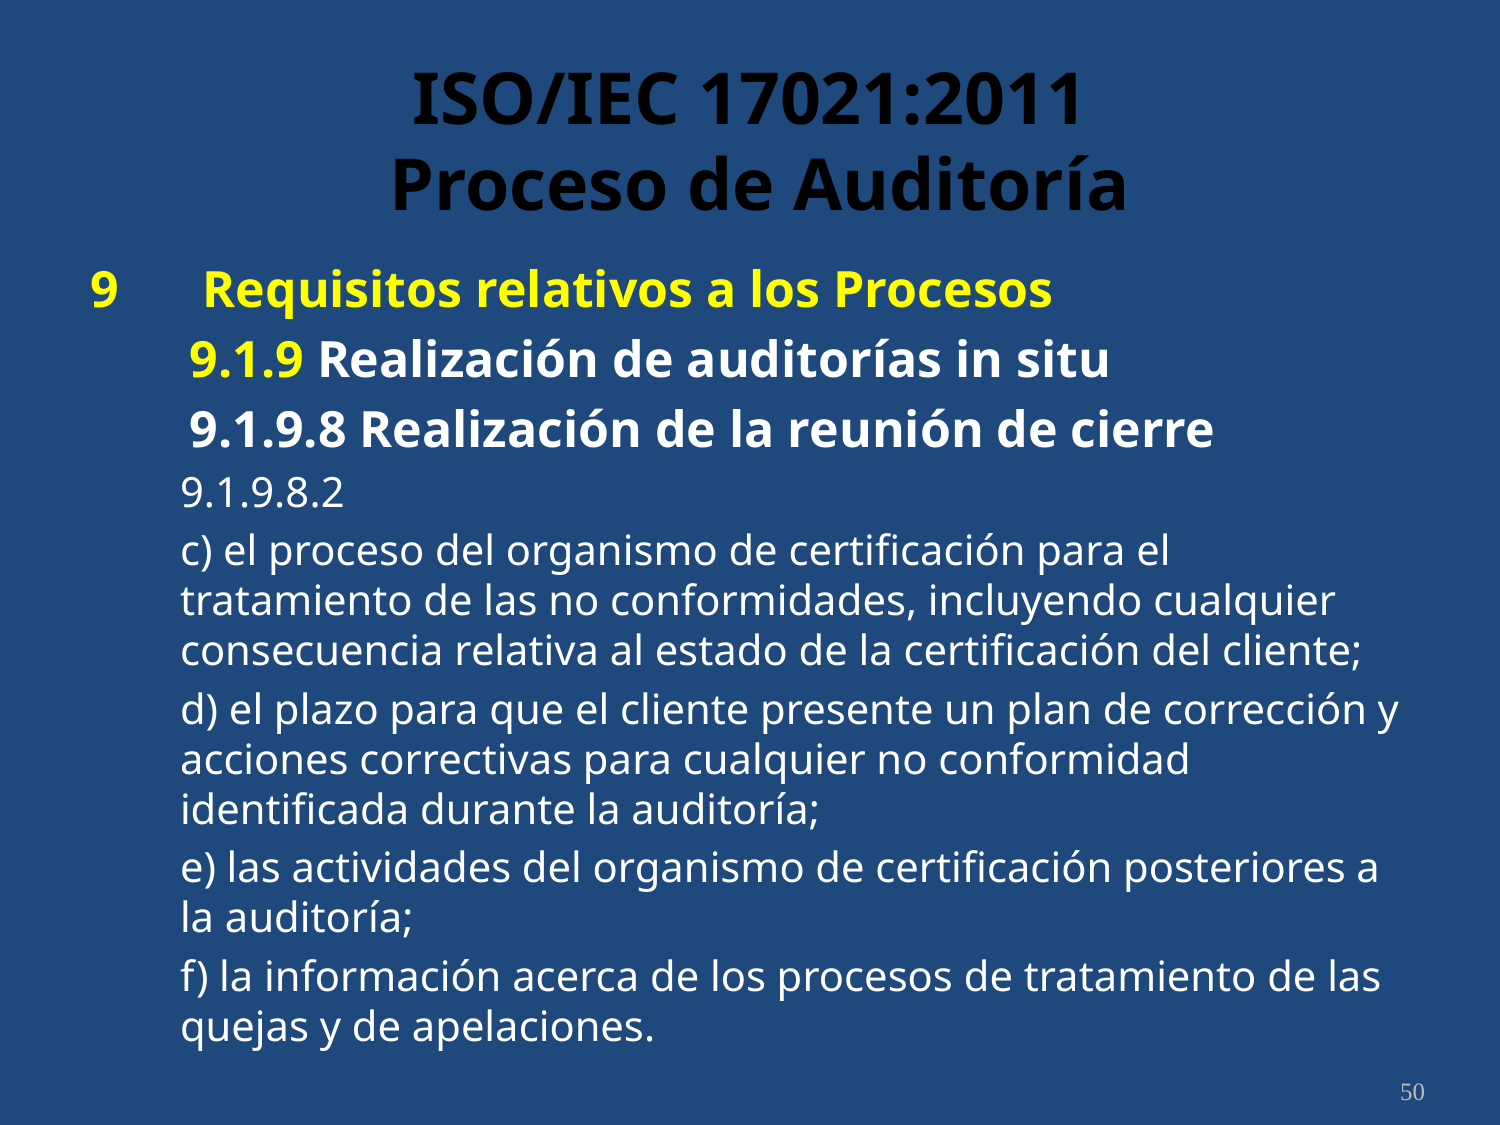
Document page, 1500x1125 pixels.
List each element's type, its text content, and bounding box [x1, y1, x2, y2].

slide_number 50 [1299, 1052, 1425, 1113]
title ISO/IEC 17021:2011 Proceso de Auditoría [75, 45, 1425, 233]
list 9 Requisitos relativos a los Procesos 9.1.9 Realización de auditorías in situ 9.1.9.8 Realización de la reunión de cierre 9.1.9.8.2 c) el proceso del organismo de certificación para el tratamiento de las no conformidades, incluyendo cualquier consecuencia relativa al estado de la certificación del cliente; d) el plazo para que el cliente presente un plan de corrección y acciones correctivas para cualquier no conformidad identificada durante la auditoría; e) las actividades del organismo de certificación posteriores a la auditoría; f) la información acerca de los procesos de tratamiento de las quejas y de apelaciones. [74, 249, 1426, 1023]
